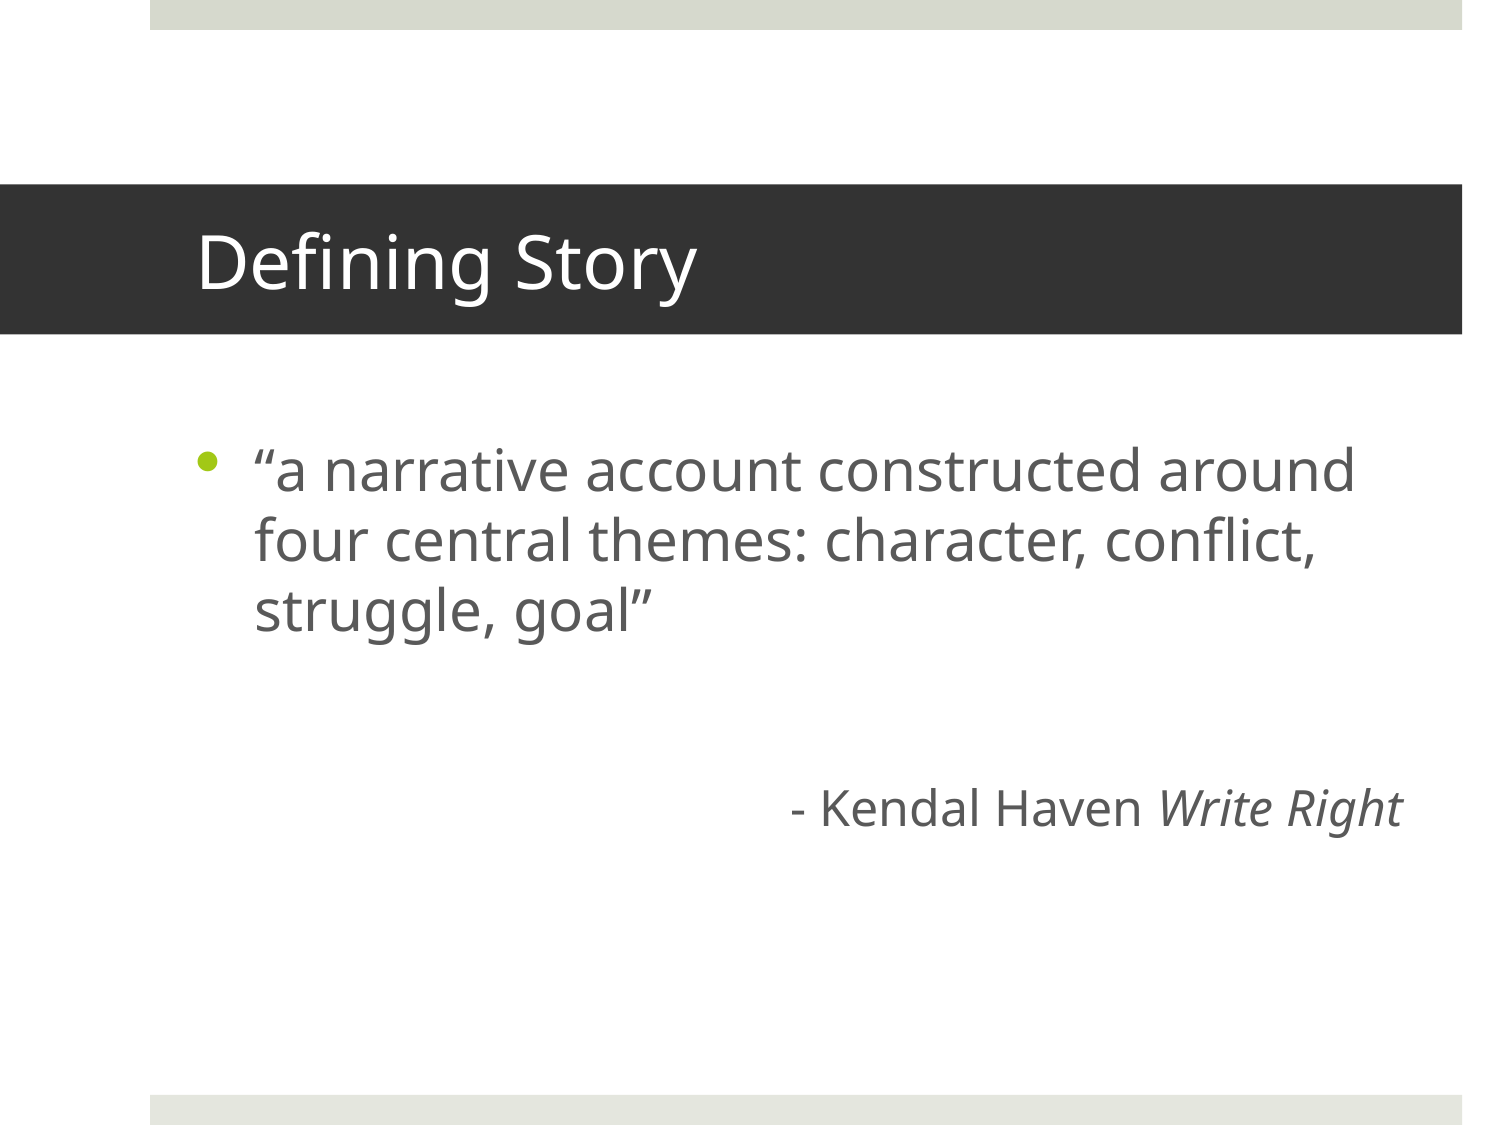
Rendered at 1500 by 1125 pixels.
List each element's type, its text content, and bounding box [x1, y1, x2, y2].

list “a narrative account constructed around four central themes: character, conflict, struggle, goal” - Kendal Haven Write Right [182, 425, 1432, 1028]
title Defining Story [0, 184, 1463, 335]
